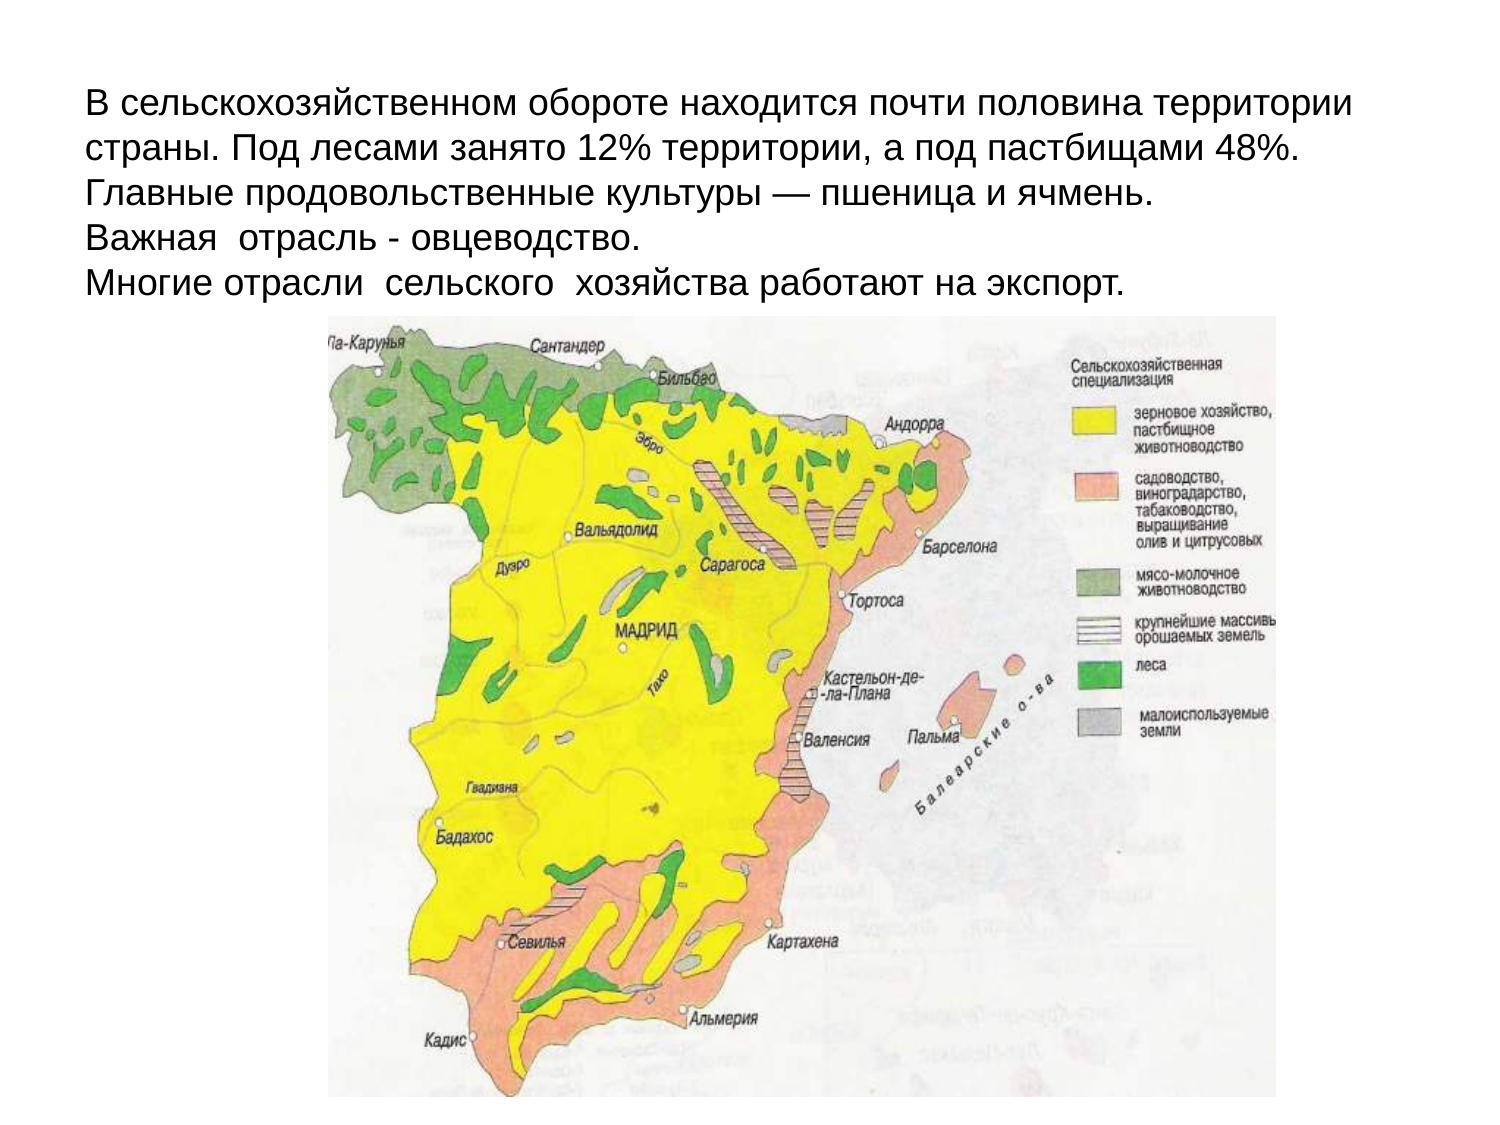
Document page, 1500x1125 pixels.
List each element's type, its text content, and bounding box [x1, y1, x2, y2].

text_box В сельскохозяйственном обороте находится почти половина территории страны. Под лесами занято 12% территории, а под пастбищами 48%. Главные продовольственные культуры — пшеница и ячмень. Важная отрасль - овцеводство. Многие отрасли сельского хозяйства работают на экспорт. [70, 70, 1418, 310]
picture [327, 316, 1276, 1097]
